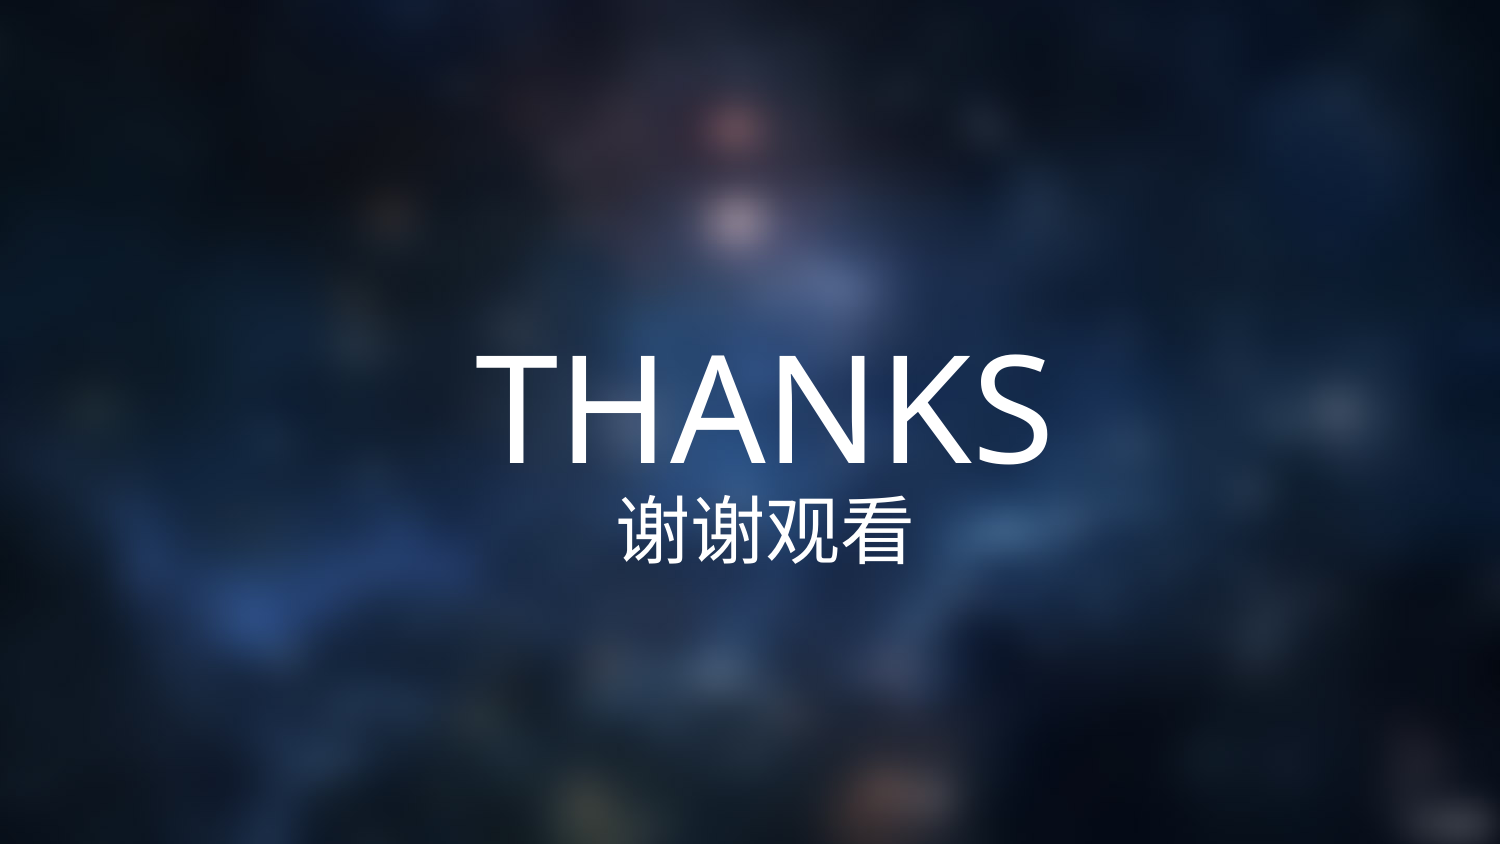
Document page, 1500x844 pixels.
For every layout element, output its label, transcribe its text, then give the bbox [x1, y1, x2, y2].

text_box THANKS [464, 307, 1067, 499]
picture [0, 0, 1500, 844]
text_box 谢谢观看 [603, 477, 927, 579]
